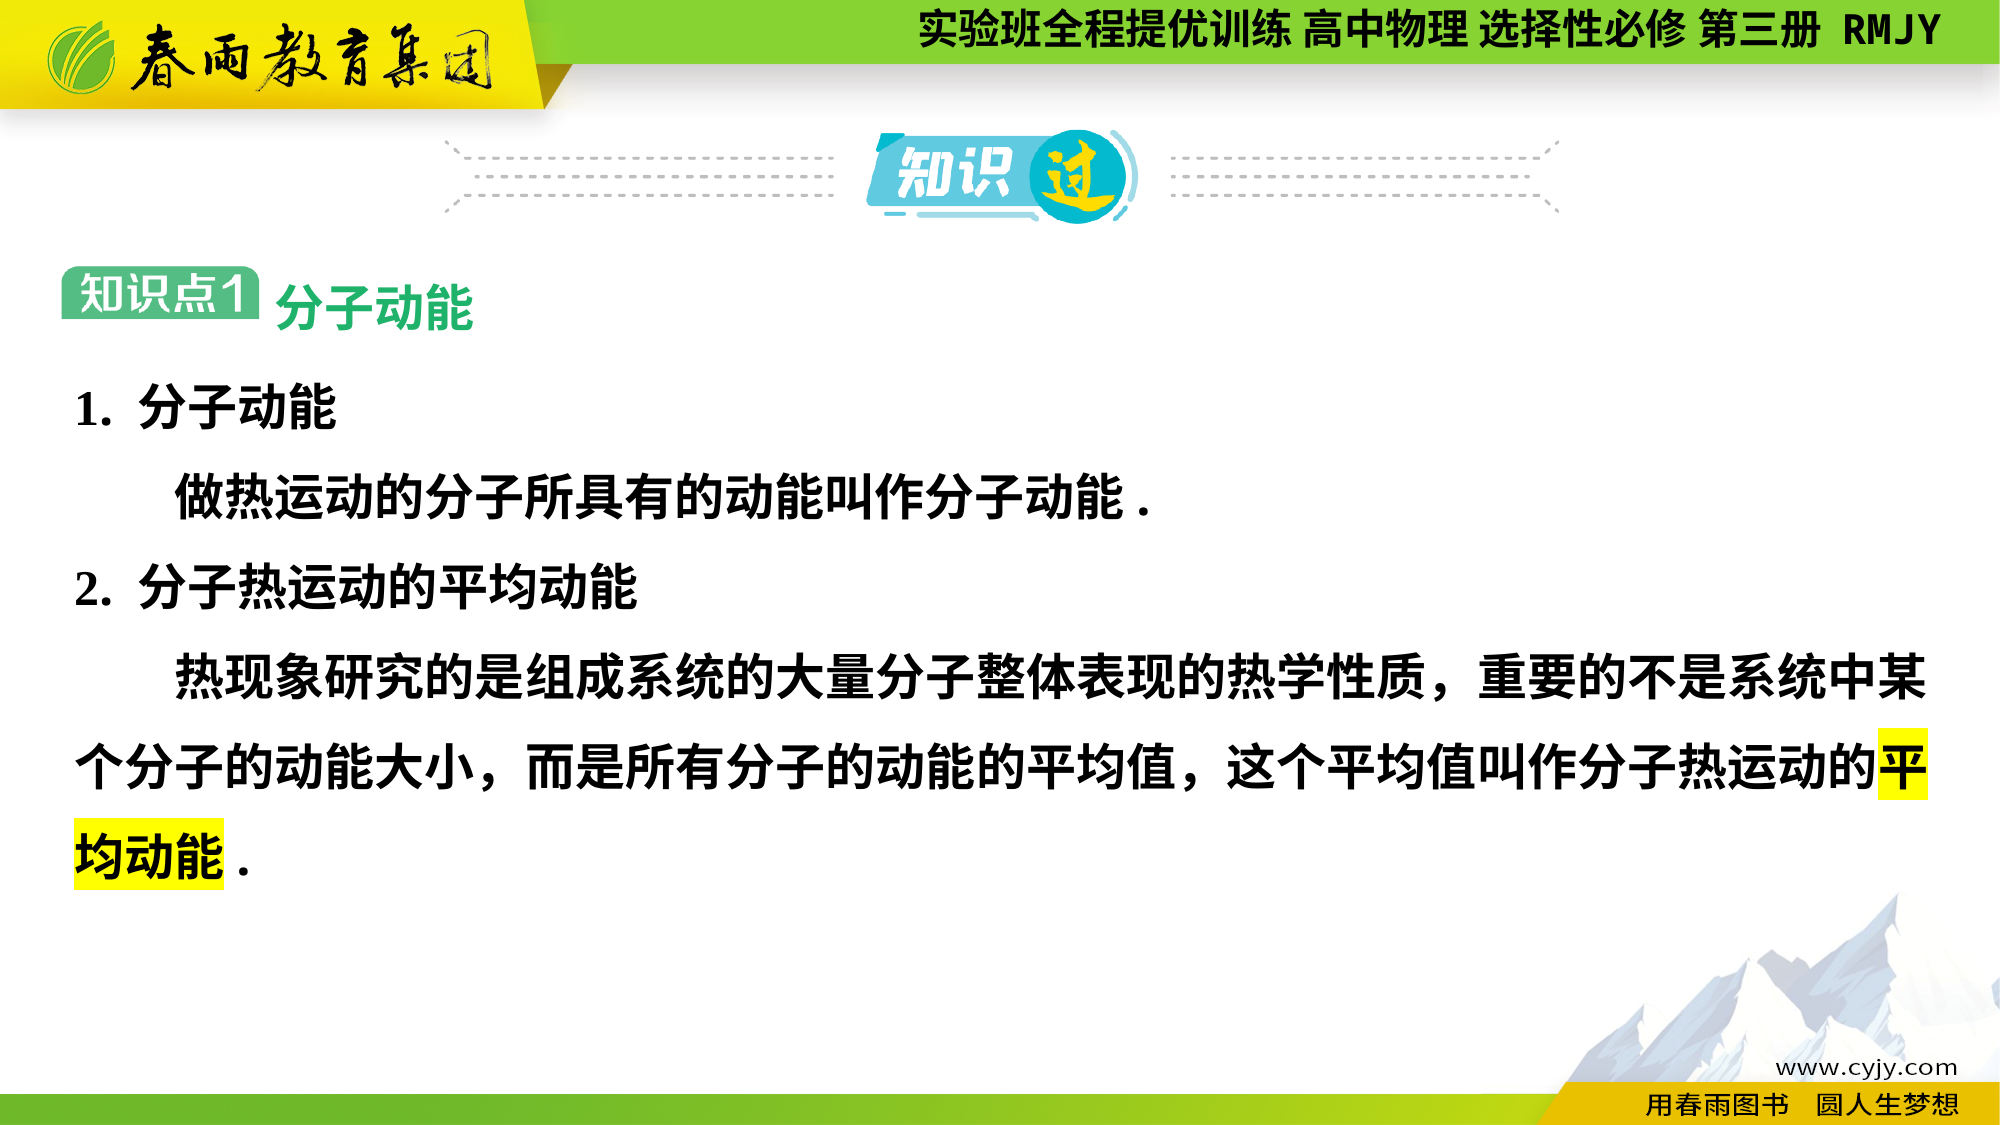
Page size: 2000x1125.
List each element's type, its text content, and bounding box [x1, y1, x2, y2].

picture [0, 0, 2000, 1125]
text_box 分子动能 [259, 238, 1944, 344]
list 1. 分子动能 做热运动的分子所具有的动能叫作分子动能. 2. 分子热运动的平均动能 热现象研究的是组成系统的大量分子整体表现的热学性质，重要的不是系统中某个分子的动能大小，而是所有分子的动能的平均值，这个平均值叫作分子热运动的平均动能. [59, 338, 1944, 887]
